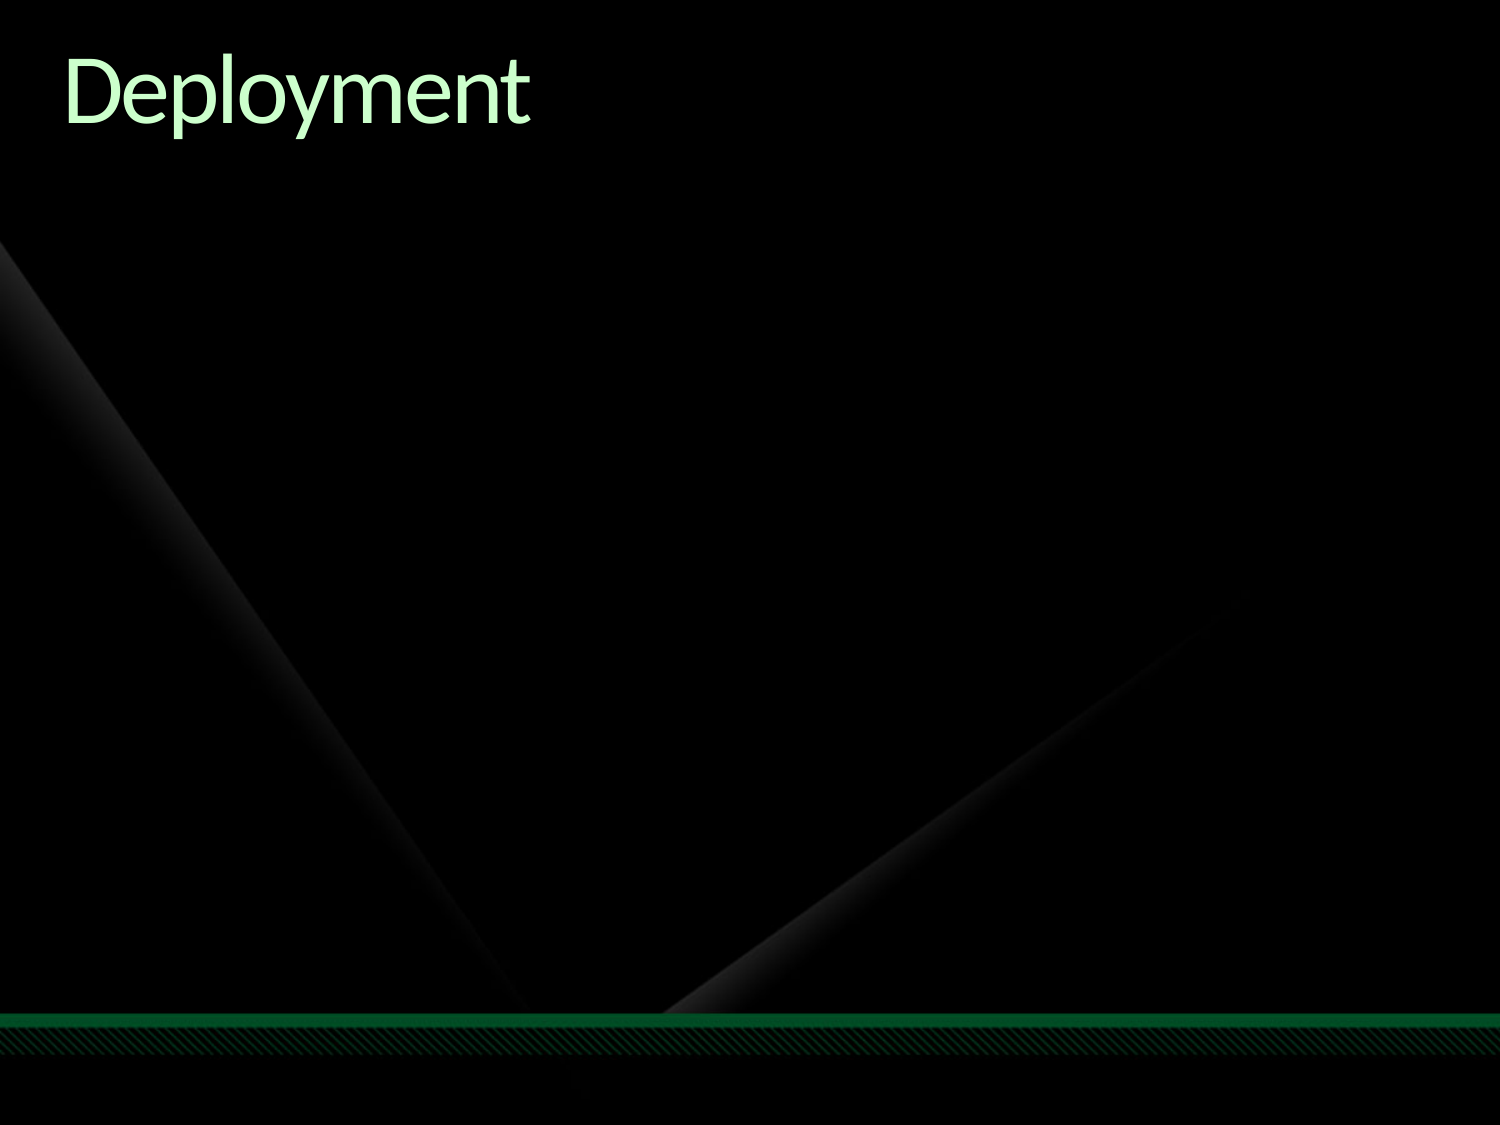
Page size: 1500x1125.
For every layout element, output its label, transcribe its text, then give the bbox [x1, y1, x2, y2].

title Deployment [62, 37, 1438, 147]
picture [0, 0, 1500, 1125]
